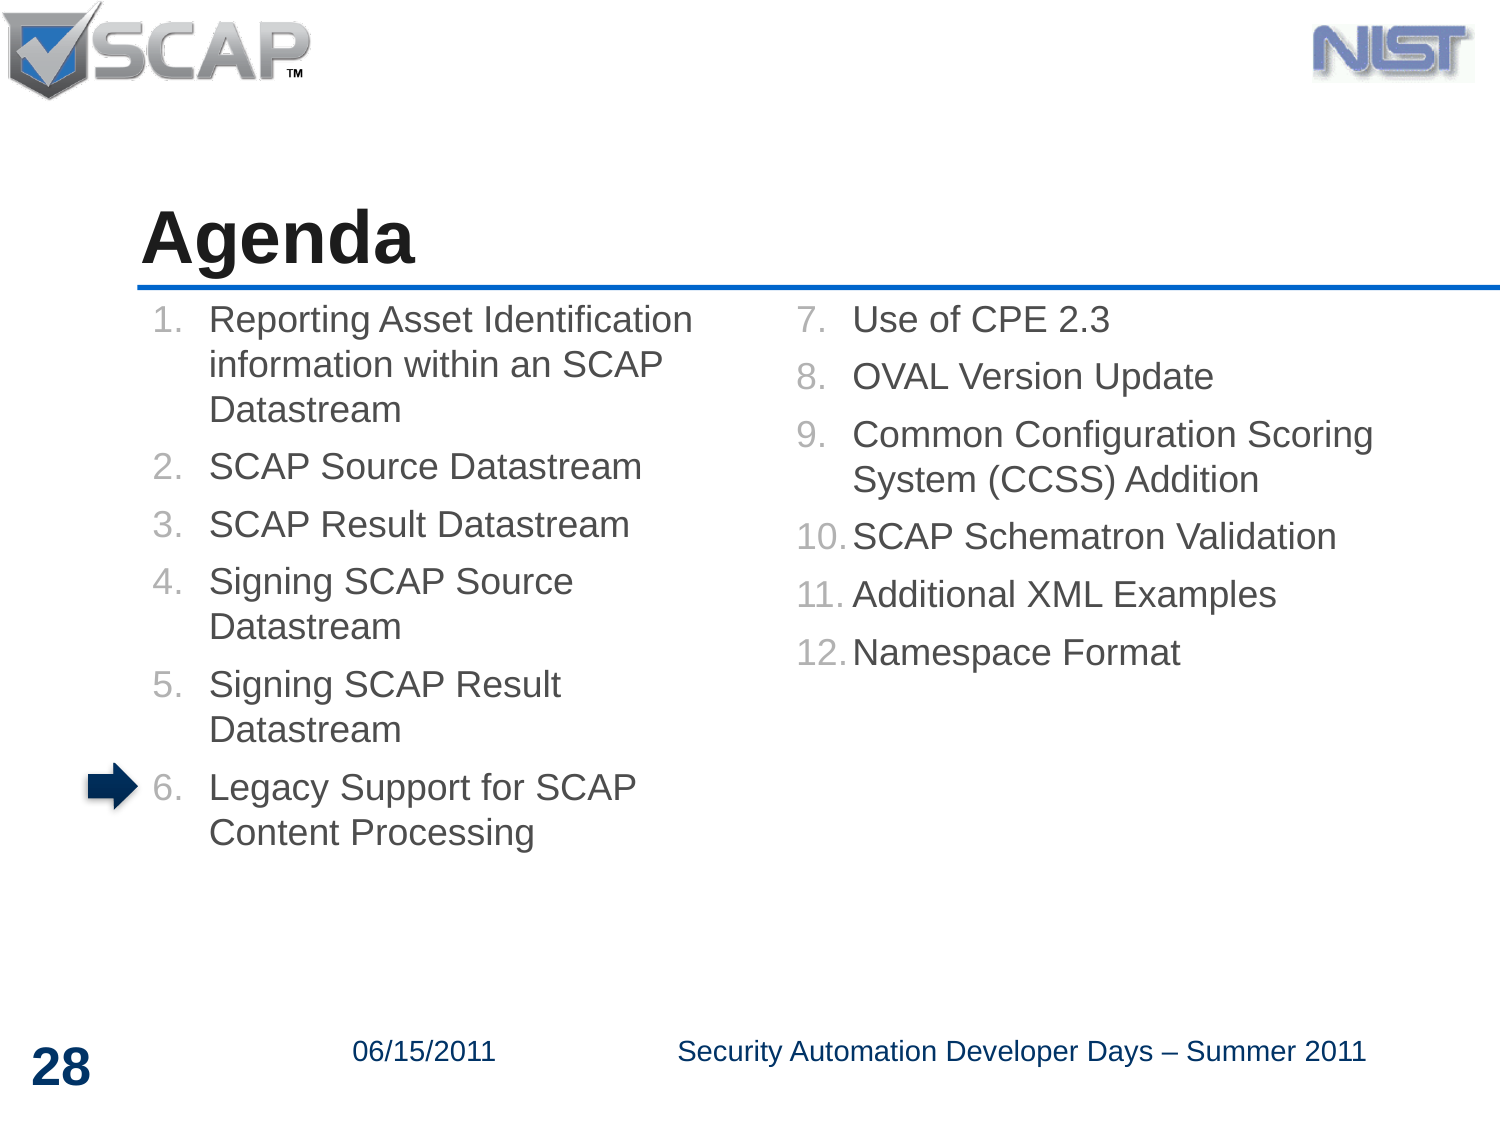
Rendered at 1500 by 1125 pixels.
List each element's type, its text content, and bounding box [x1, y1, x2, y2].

list Use of CPE 2.3 OVAL Version Update Common Configuration Scoring System (CCSS) Addition SCAP Schematron Validation Additional XML Examples Namespace Format [780, 287, 1400, 1025]
text_box [87, 762, 138, 810]
picture [1312, 24, 1475, 83]
list Reporting Asset Identification information within an SCAP Datastream SCAP Source Datastream SCAP Result Datastream Signing SCAP Source Datastream Signing SCAP Result Datastream Legacy Support for SCAP Content Processing [137, 287, 757, 1026]
picture [0, 0, 313, 103]
footer Security Automation Developer Days – Summer 2011 [662, 1025, 1426, 1103]
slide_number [337, 1025, 662, 1103]
slide_number 28 [13, 1023, 111, 1105]
title Agenda [124, 99, 1426, 288]
